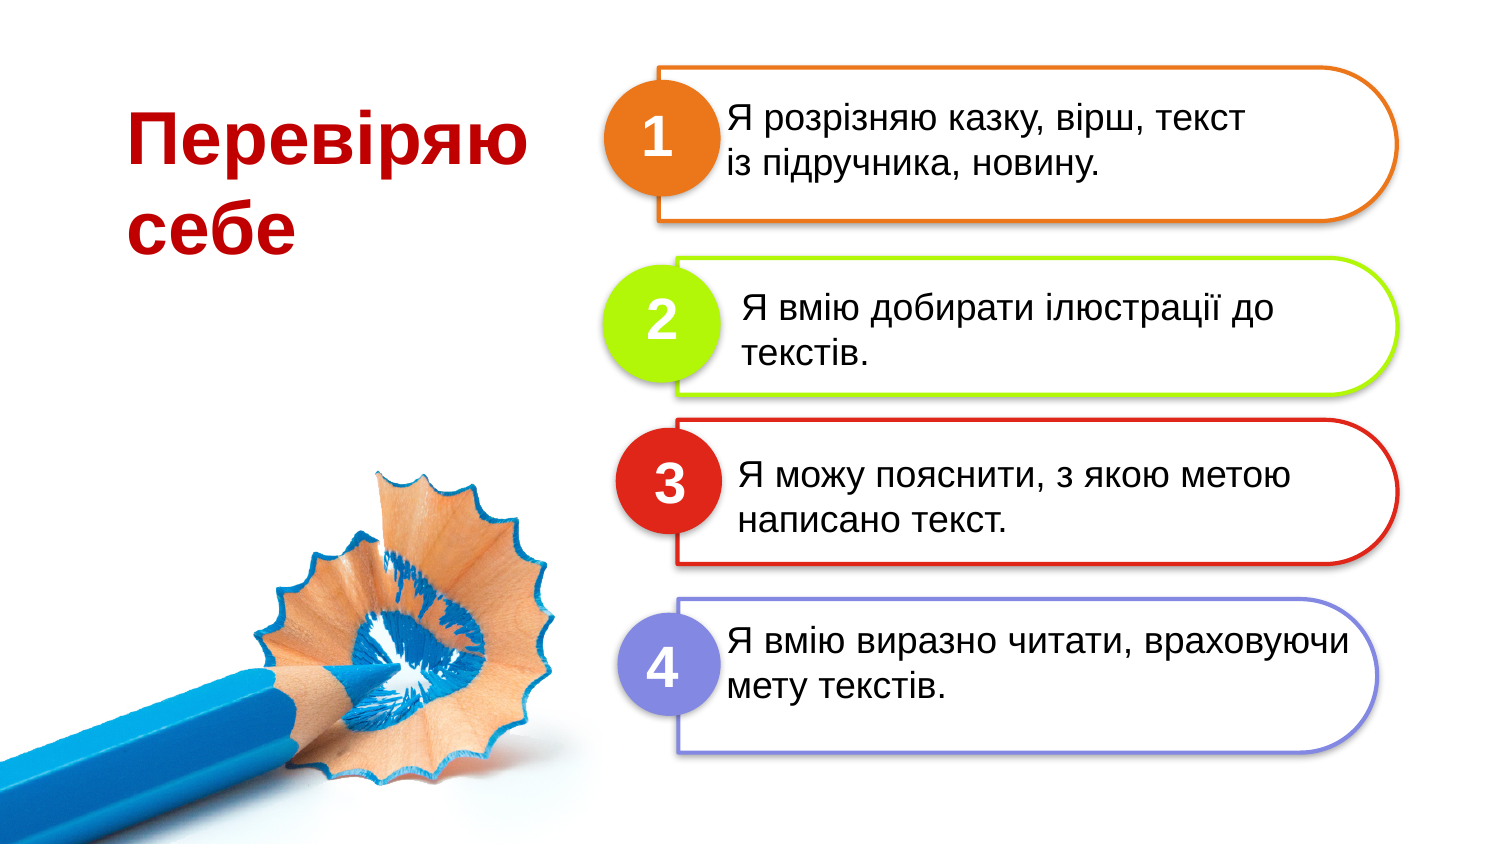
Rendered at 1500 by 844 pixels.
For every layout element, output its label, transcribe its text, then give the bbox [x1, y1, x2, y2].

text_box Я розрізняю казку, вірш, текст із підручника, новину. [711, 85, 1406, 236]
text_box [676, 257, 1376, 396]
text_box Я можу пояснити, з якою метою написано текст. [722, 442, 1362, 593]
text_box [676, 419, 1399, 555]
text_box [628, 79, 697, 90]
text_box [614, 427, 723, 535]
text_box [658, 183, 711, 222]
text_box Я вмію виразно читати, враховуючи мету текстів. [711, 609, 1403, 714]
text_box [617, 94, 722, 198]
picture [0, 469, 636, 844]
text_box 4 [631, 621, 694, 707]
text_box [603, 104, 614, 173]
text_box [1395, 305, 1399, 348]
text_box [638, 611, 711, 717]
text_box [601, 263, 722, 384]
text_box [676, 507, 722, 565]
text_box [658, 66, 1371, 100]
text_box [677, 598, 1340, 629]
text_box 1 [614, 90, 702, 176]
text_box Я вмію добирати ілюстрації до текстів. [726, 275, 1395, 380]
text_box 2 [631, 273, 694, 359]
text_box 3 [639, 437, 702, 523]
list Перевіряю себе [112, 79, 578, 281]
text_box [616, 628, 631, 701]
text_box [677, 707, 1368, 754]
